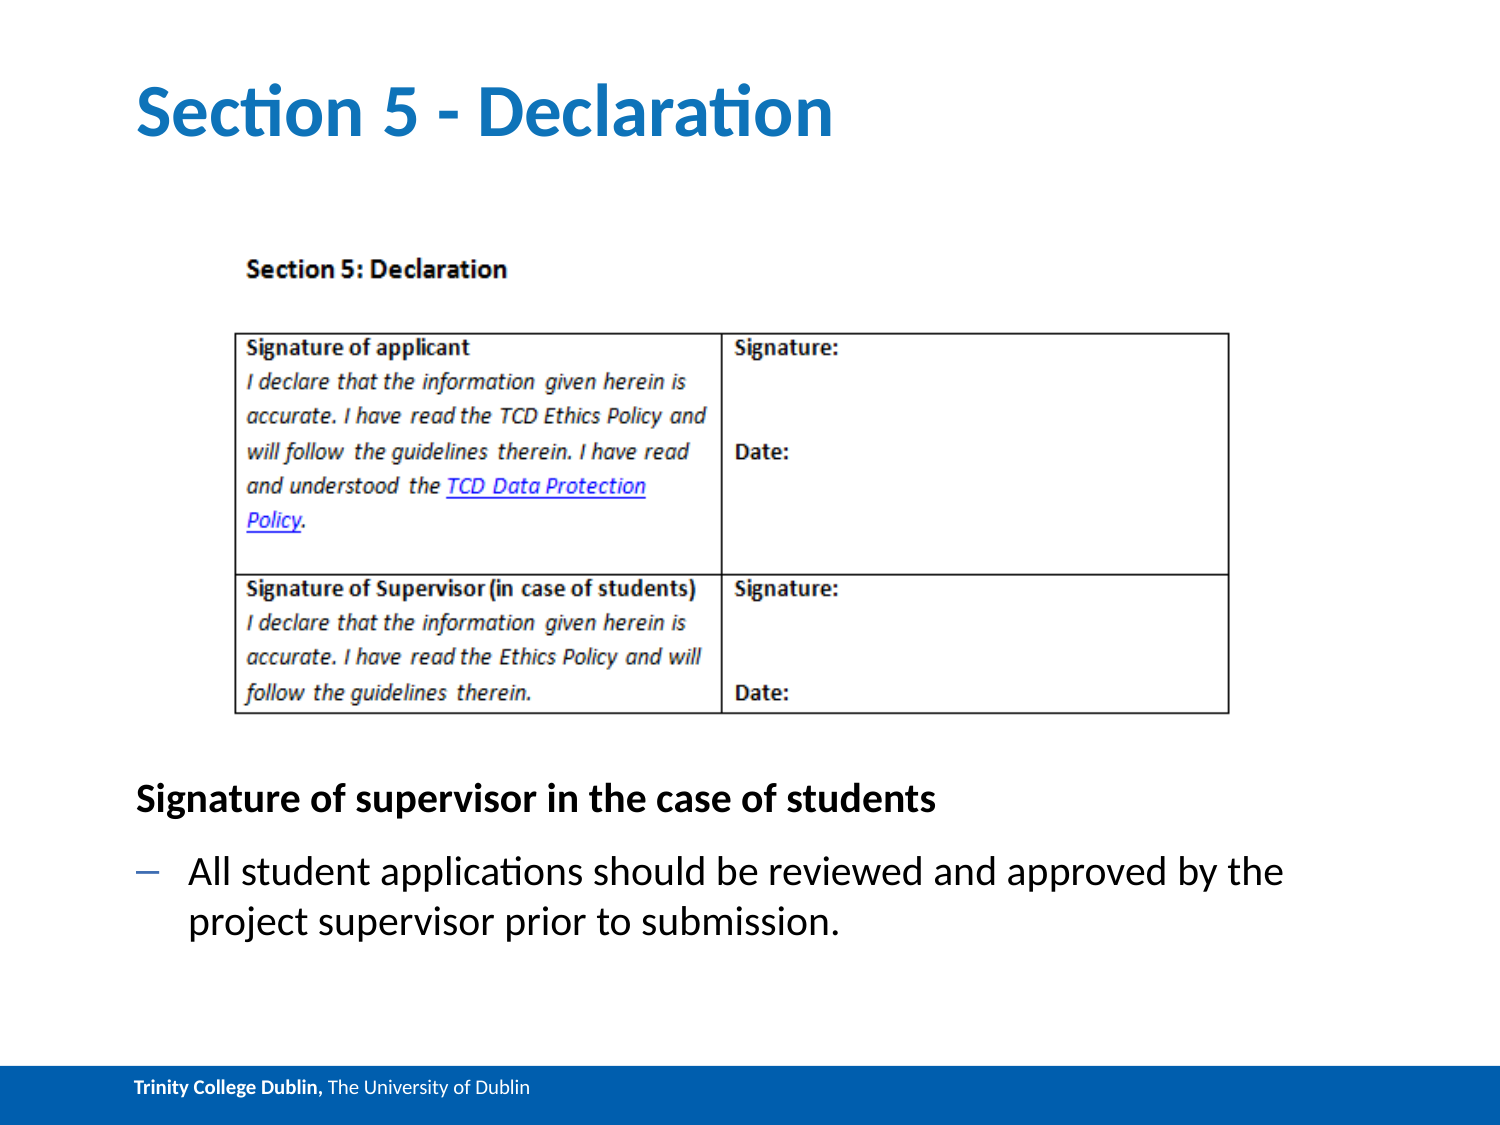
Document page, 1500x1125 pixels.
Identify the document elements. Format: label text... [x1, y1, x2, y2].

list Signature of supervisor in the case of students All student applications should be reviewed and approved by the project supervisor prior to submission. [135, 770, 1367, 980]
title Section 5 - Declaration [135, 59, 1367, 152]
picture [199, 217, 1264, 740]
